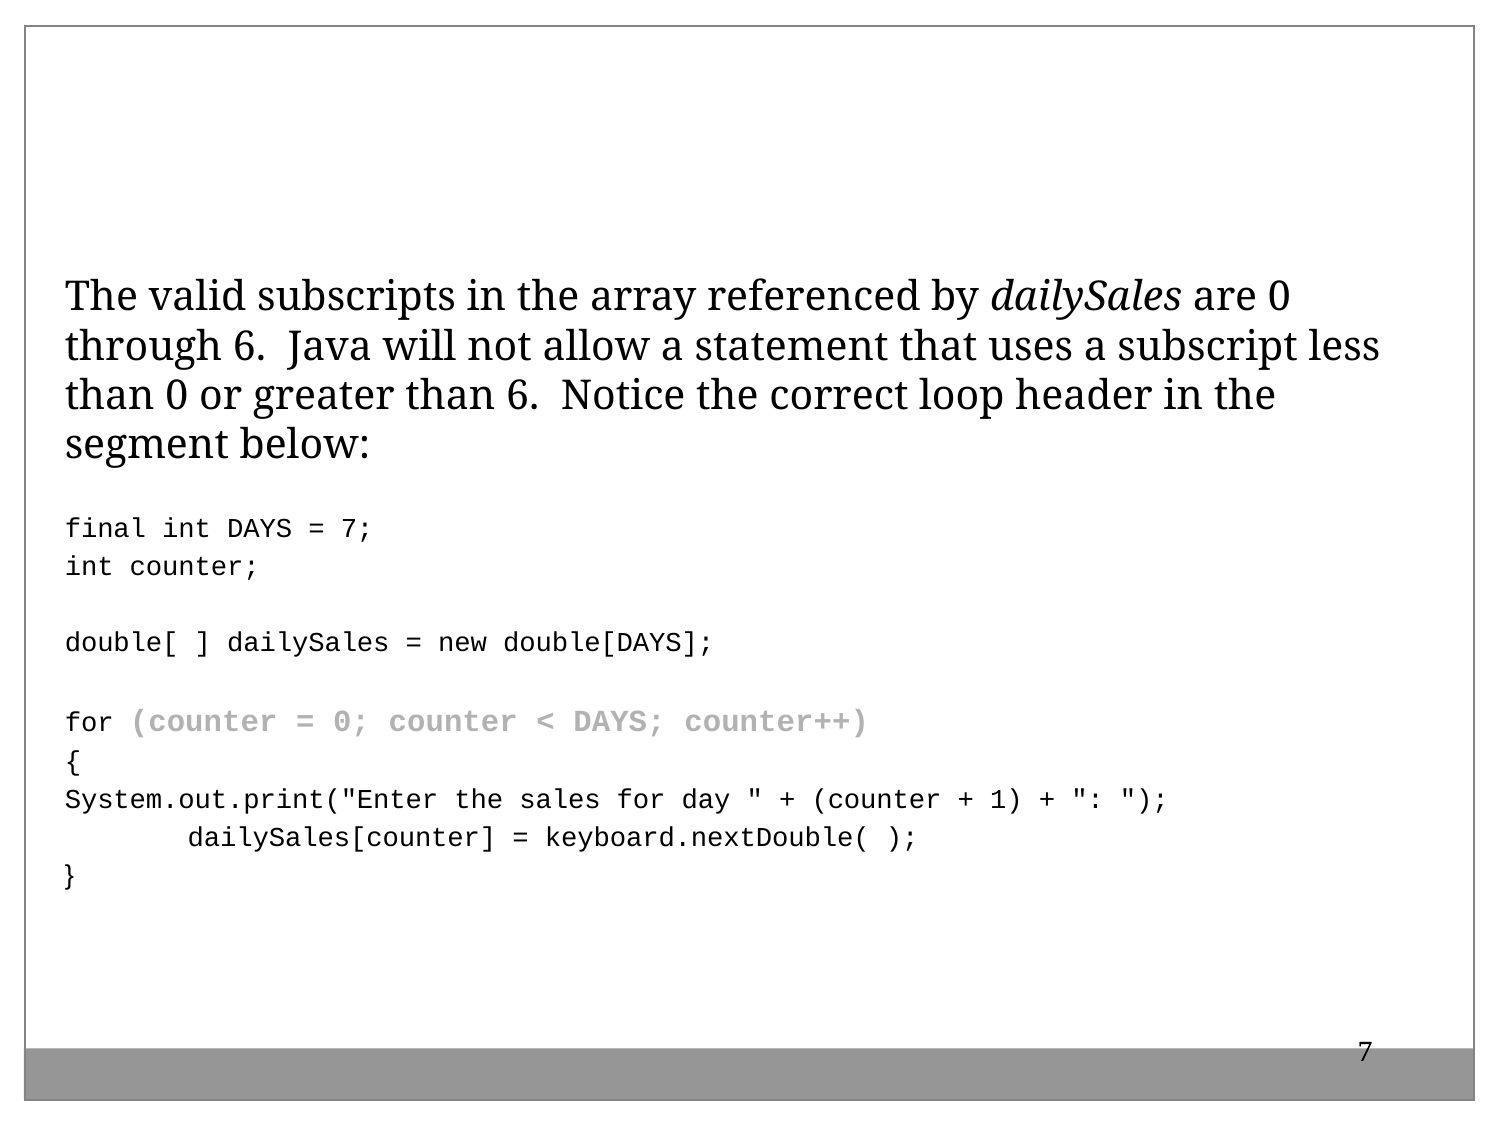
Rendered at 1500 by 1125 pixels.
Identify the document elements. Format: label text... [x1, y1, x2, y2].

list The valid subscripts in the array referenced by dailySales are 0 through 6. Java will not allow a statement that uses a subscript less than 0 or greater than 6. Notice the correct loop header in the segment below: final int DAYS = 7; int counter; double[ ] dailySales = new double[DAYS]; for (counter = 0; counter < DAYS; counter++) { System.out.print("Enter the sales for day " + (counter + 1) + ": "); dailySales[counter] = keyboard.nextDouble( ); } [50, 262, 1430, 938]
text_box 7 [1074, 1024, 1388, 1100]
